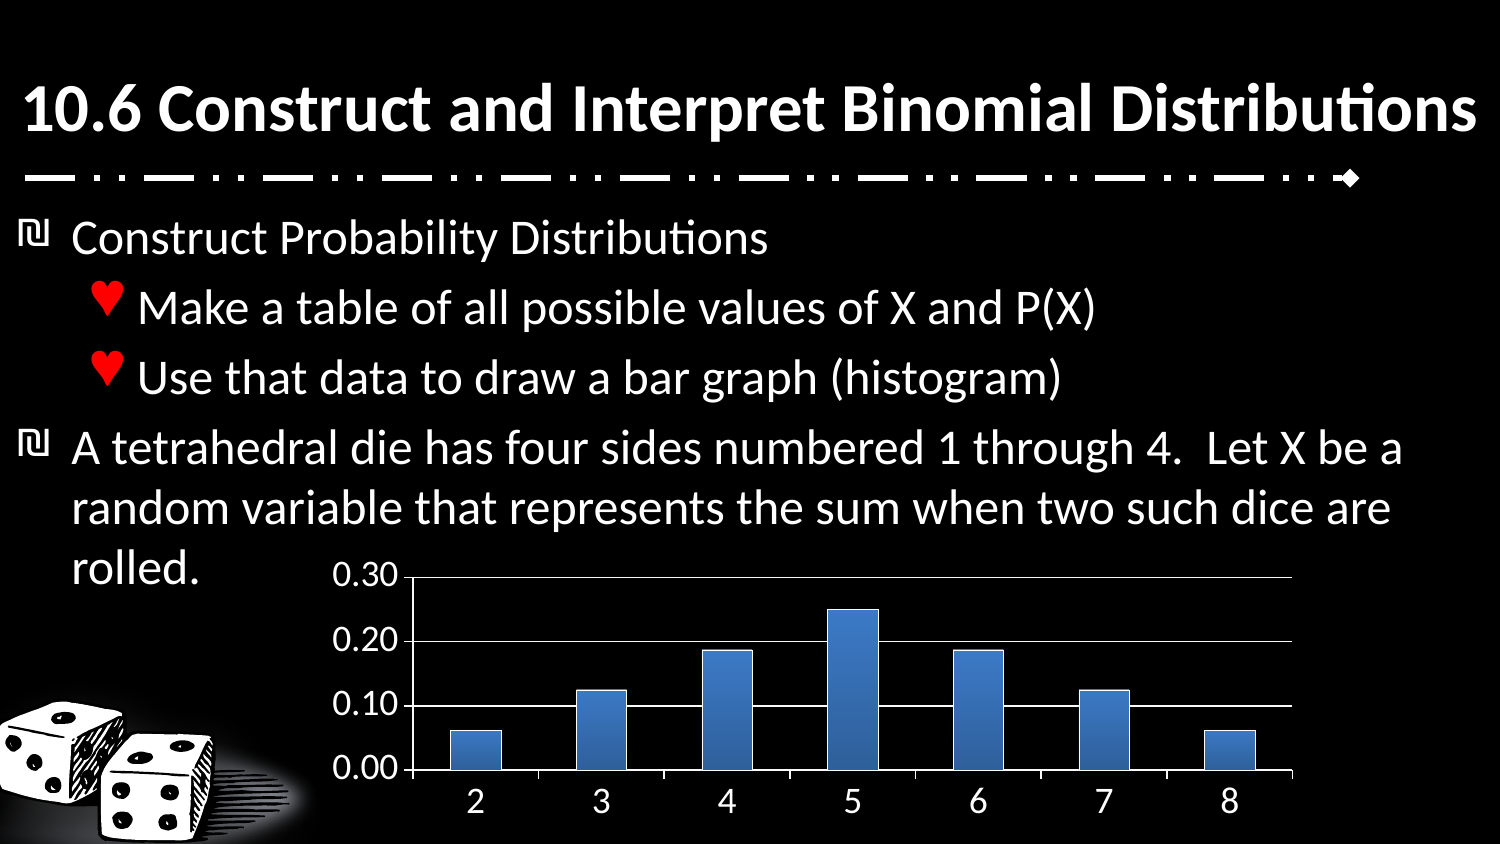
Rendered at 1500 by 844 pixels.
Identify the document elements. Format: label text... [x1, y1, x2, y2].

list Construct Probability Distributions Make a table of all possible values of X and P(X) Use that data to draw a bar graph (histogram) A tetrahedral die has four sides numbered 1 through 4. Let X be a random variable that represents the sum when two such dice are rolled. [0, 196, 1500, 754]
title 10.6 Construct and Interpret Binomial Distributions [0, 33, 1500, 175]
chart [312, 552, 1313, 829]
